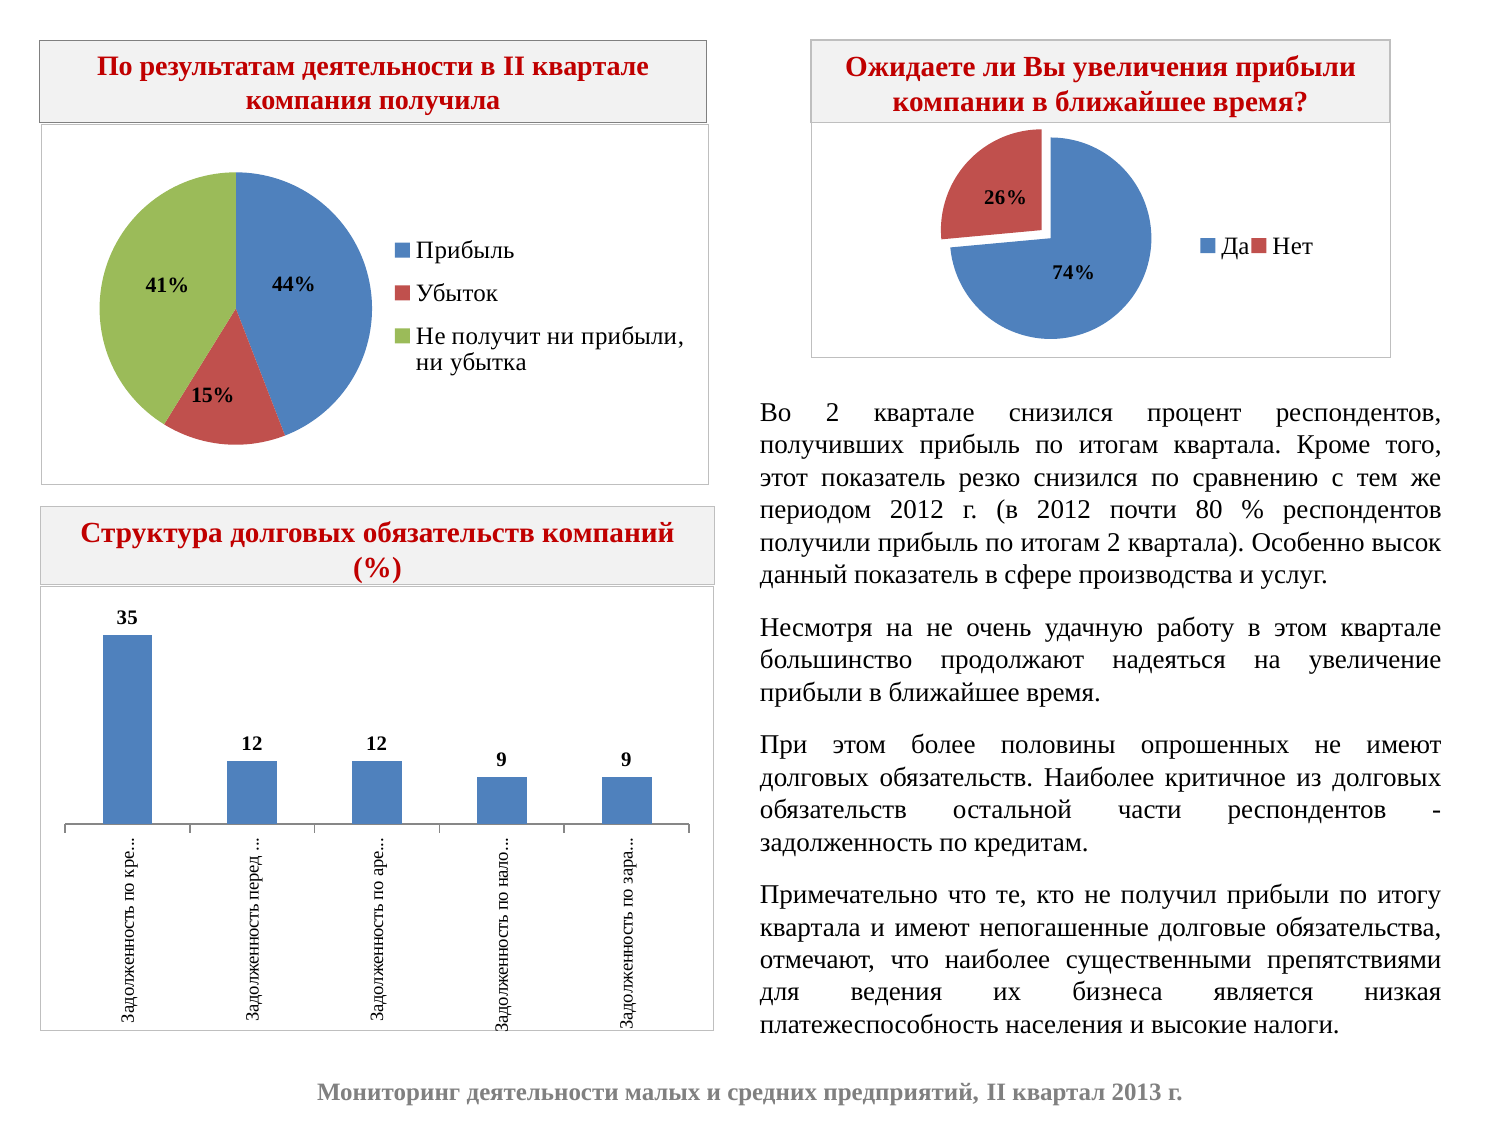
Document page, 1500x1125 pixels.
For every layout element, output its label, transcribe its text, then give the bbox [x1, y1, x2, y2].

text_box Структура долговых обязательств компаний (%) [40, 506, 715, 585]
chart [41, 124, 709, 485]
text_box Ожидаете ли Вы увеличения прибыли компании в ближайшее время? [811, 40, 1391, 122]
text_box Мониторинг деятельности малых и средних предприятий, II квартал 2013 г. [0, 1055, 1500, 1125]
text_box Во 2 квартале снизился процент респондентов, получивших прибыль по итогам квартала. Кроме того, этот показатель резко снизился по сравнению с тем же периодом 2012 г. (в 2012 почти 80 % респондентов получили прибыль по итогам 2 квартала). Особенно высок данный показатель в сфере производства и услуг. Несмотря на не очень удачную работу в этом квартале большинство продолжают надеяться на увеличение прибыли в ближайшее время. При этом более половины опрошенных не имеют долговых обязательств. Наиболее критичное из долговых обязательств остальной части респондентов - задолженность по кредитам. Примечательно что те, кто не получил прибыли по итогу квартала и имеют непогашенные долговые обязательства, отмечают, что наиболее существенными препятствиями для ведения их бизнеса является низкая платежеспособность населения и высокие налоги. [745, 386, 1457, 1055]
chart [810, 122, 1391, 359]
text_box По результатам деятельности в II квартале компания получила [39, 40, 707, 123]
chart [40, 585, 715, 1033]
